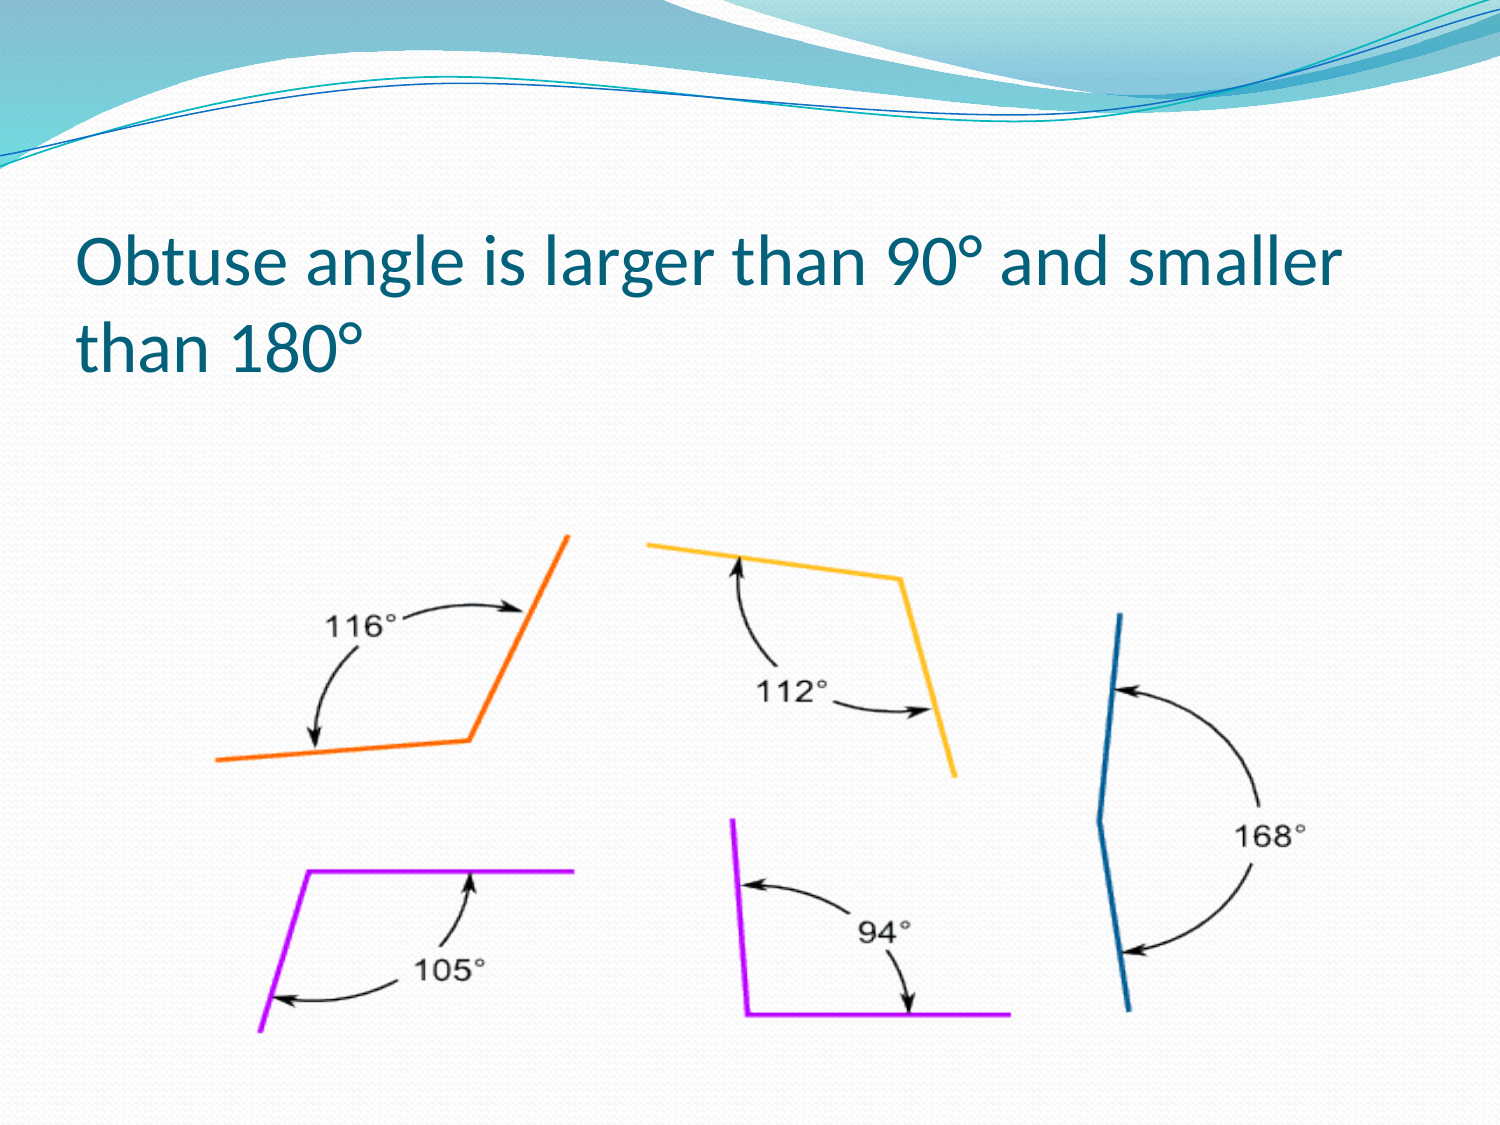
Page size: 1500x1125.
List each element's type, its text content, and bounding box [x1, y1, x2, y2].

title Obtuse angle is larger than 90° and smaller than 180° [75, 115, 1438, 388]
picture [199, 524, 1313, 1051]
